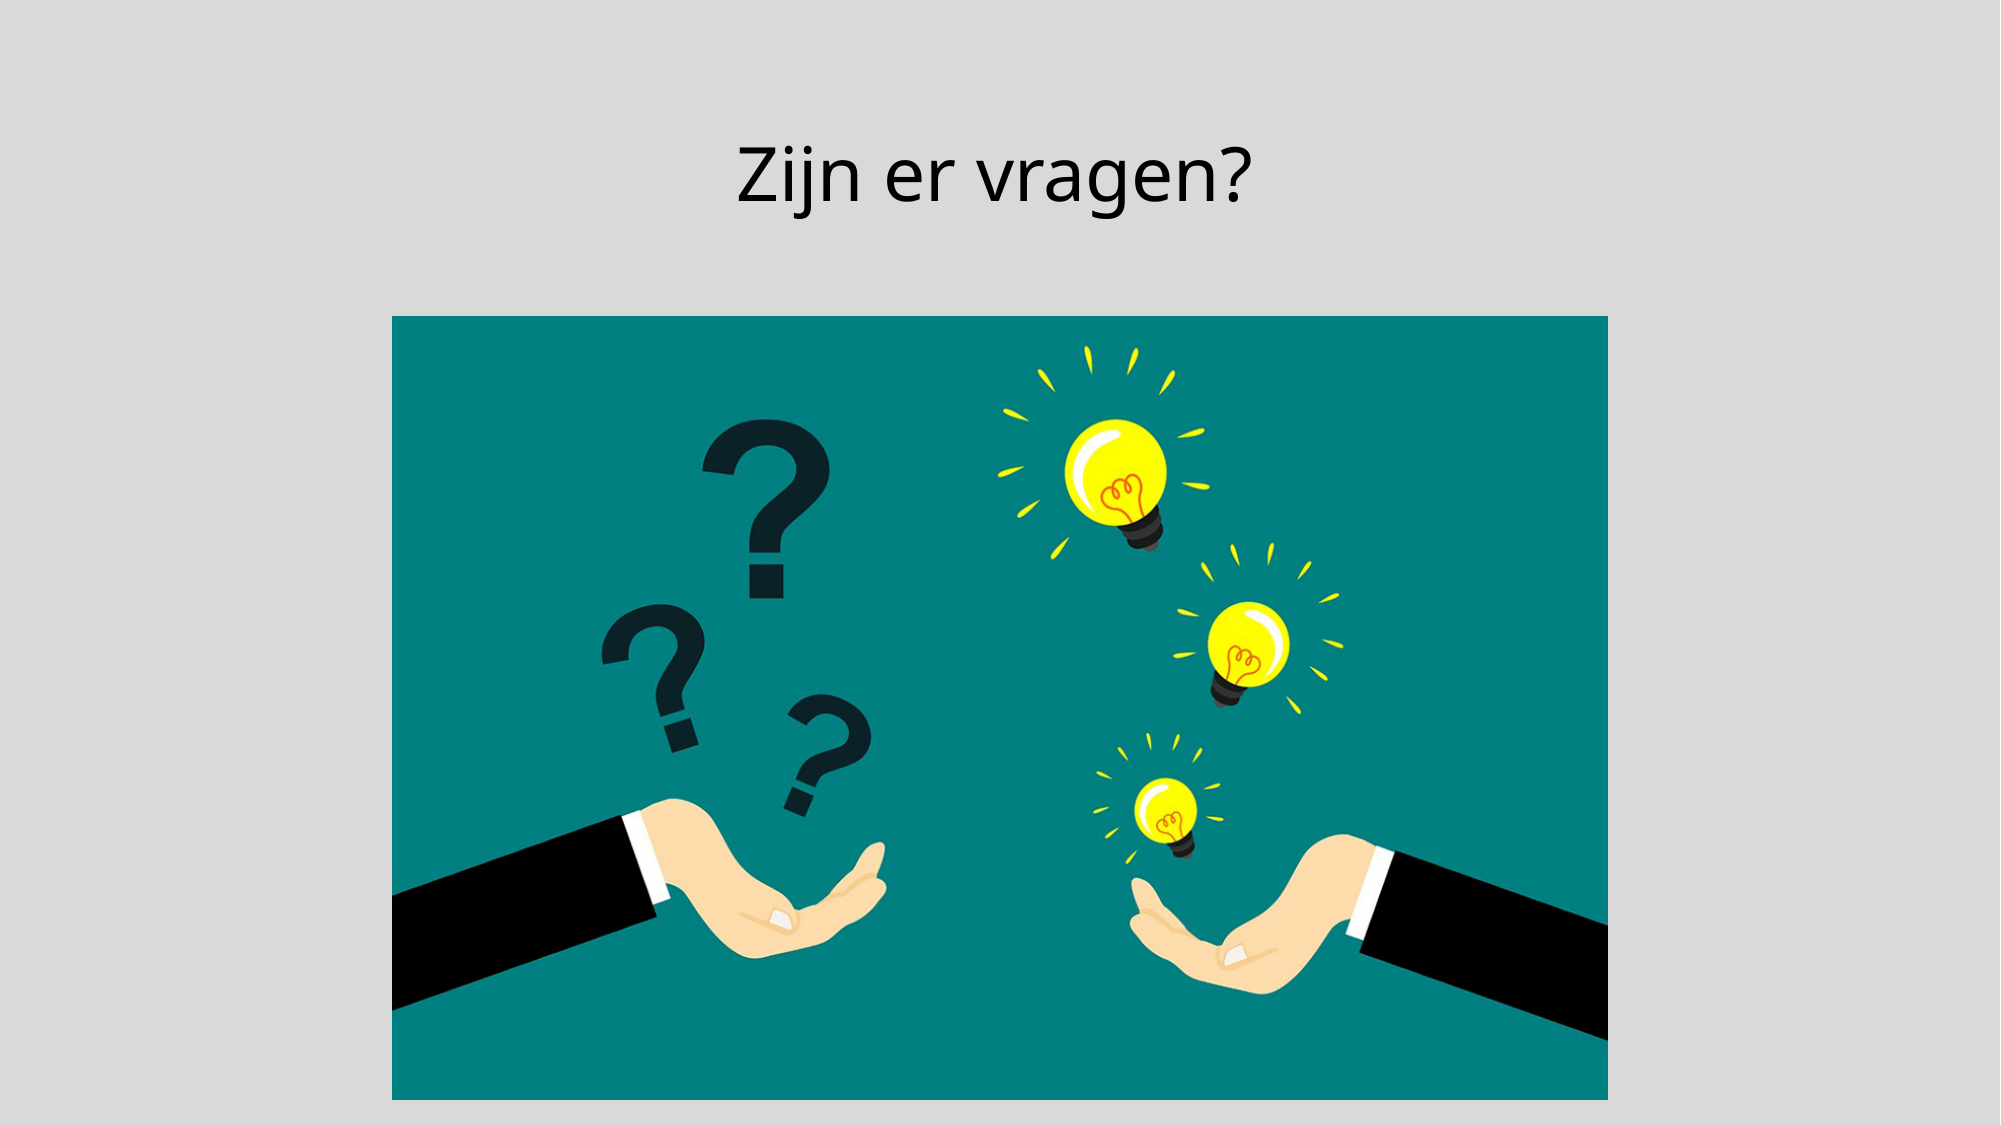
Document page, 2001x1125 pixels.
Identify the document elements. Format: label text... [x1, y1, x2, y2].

title Zijn er vragen? [721, 118, 1279, 315]
picture [391, 316, 1608, 1100]
